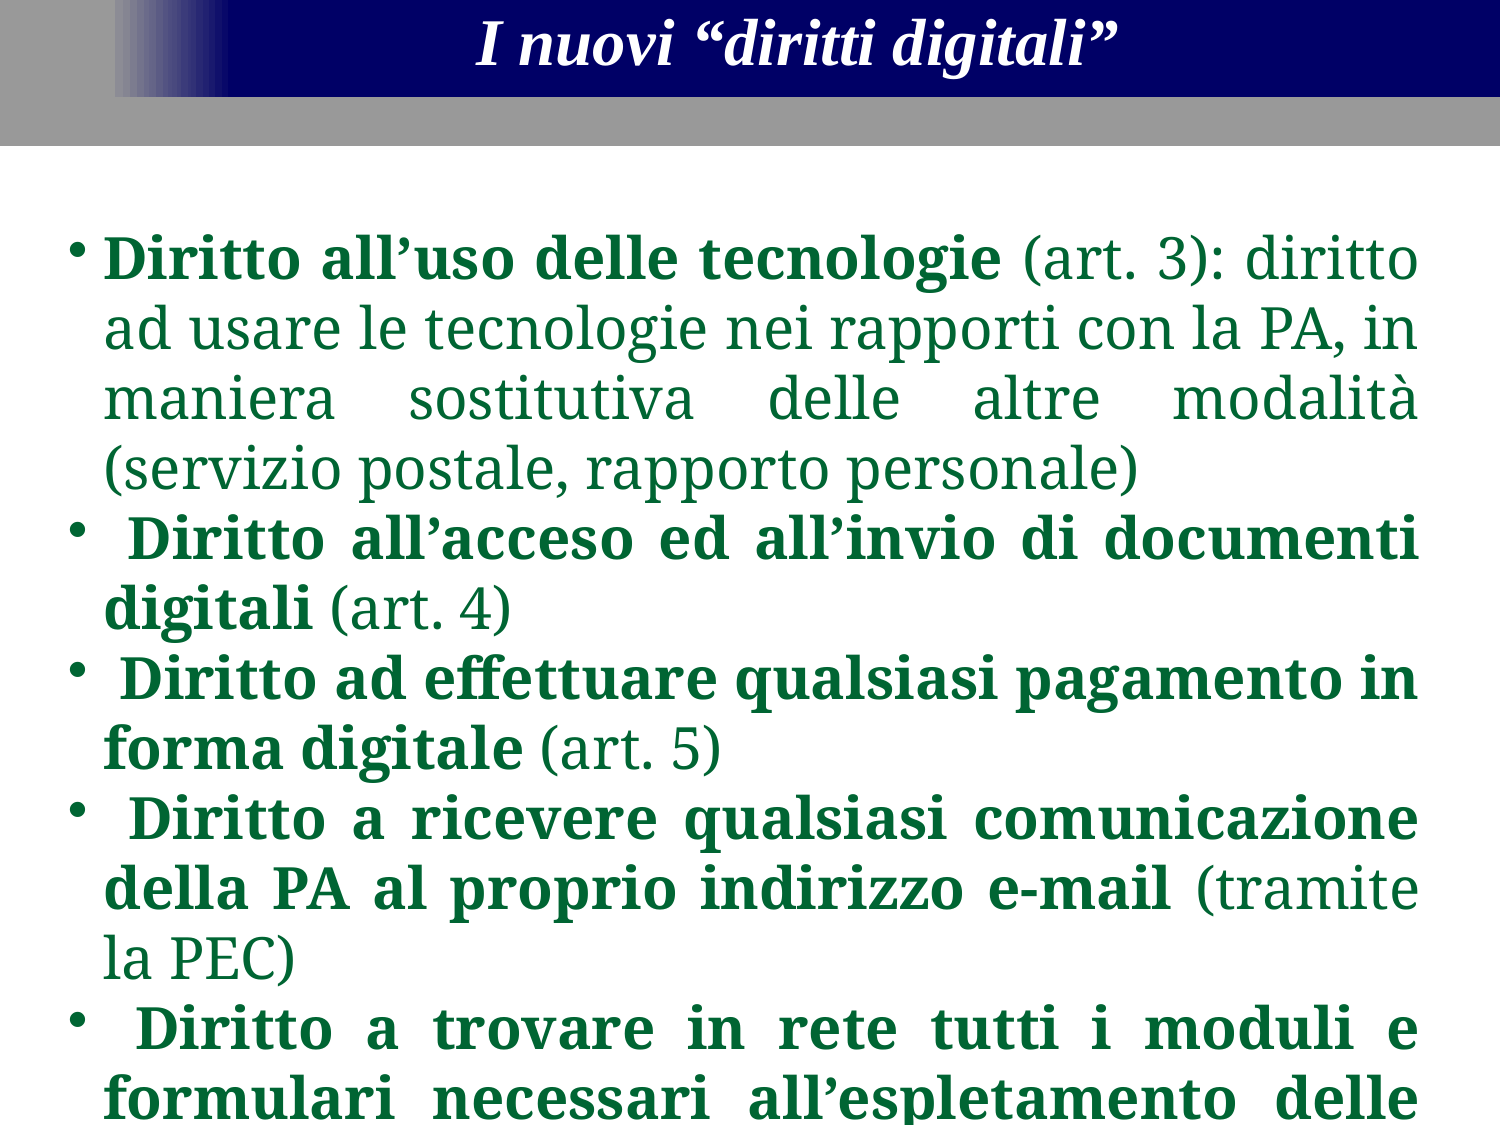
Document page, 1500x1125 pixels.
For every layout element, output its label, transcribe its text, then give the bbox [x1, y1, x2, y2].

text_box Diritto all’uso delle tecnologie (art. 3): diritto ad usare le tecnologie nei rapporti con la PA, in maniera sostitutiva delle altre modalità (servizio postale, rapporto personale) Diritto all’acceso ed all’invio di documenti digitali (art. 4) Diritto ad effettuare qualsiasi pagamento in forma digitale (art. 5) Diritto a ricevere qualsiasi comunicazione della PA al proprio indirizzo e-mail (tramite la PEC) Diritto a trovare in rete tutti i moduli e formulari necessari all’espletamento delle pratiche. [53, 214, 1436, 1125]
picture [0, 0, 1500, 1125]
text_box I nuovi “diritti digitali” [93, 0, 1500, 129]
